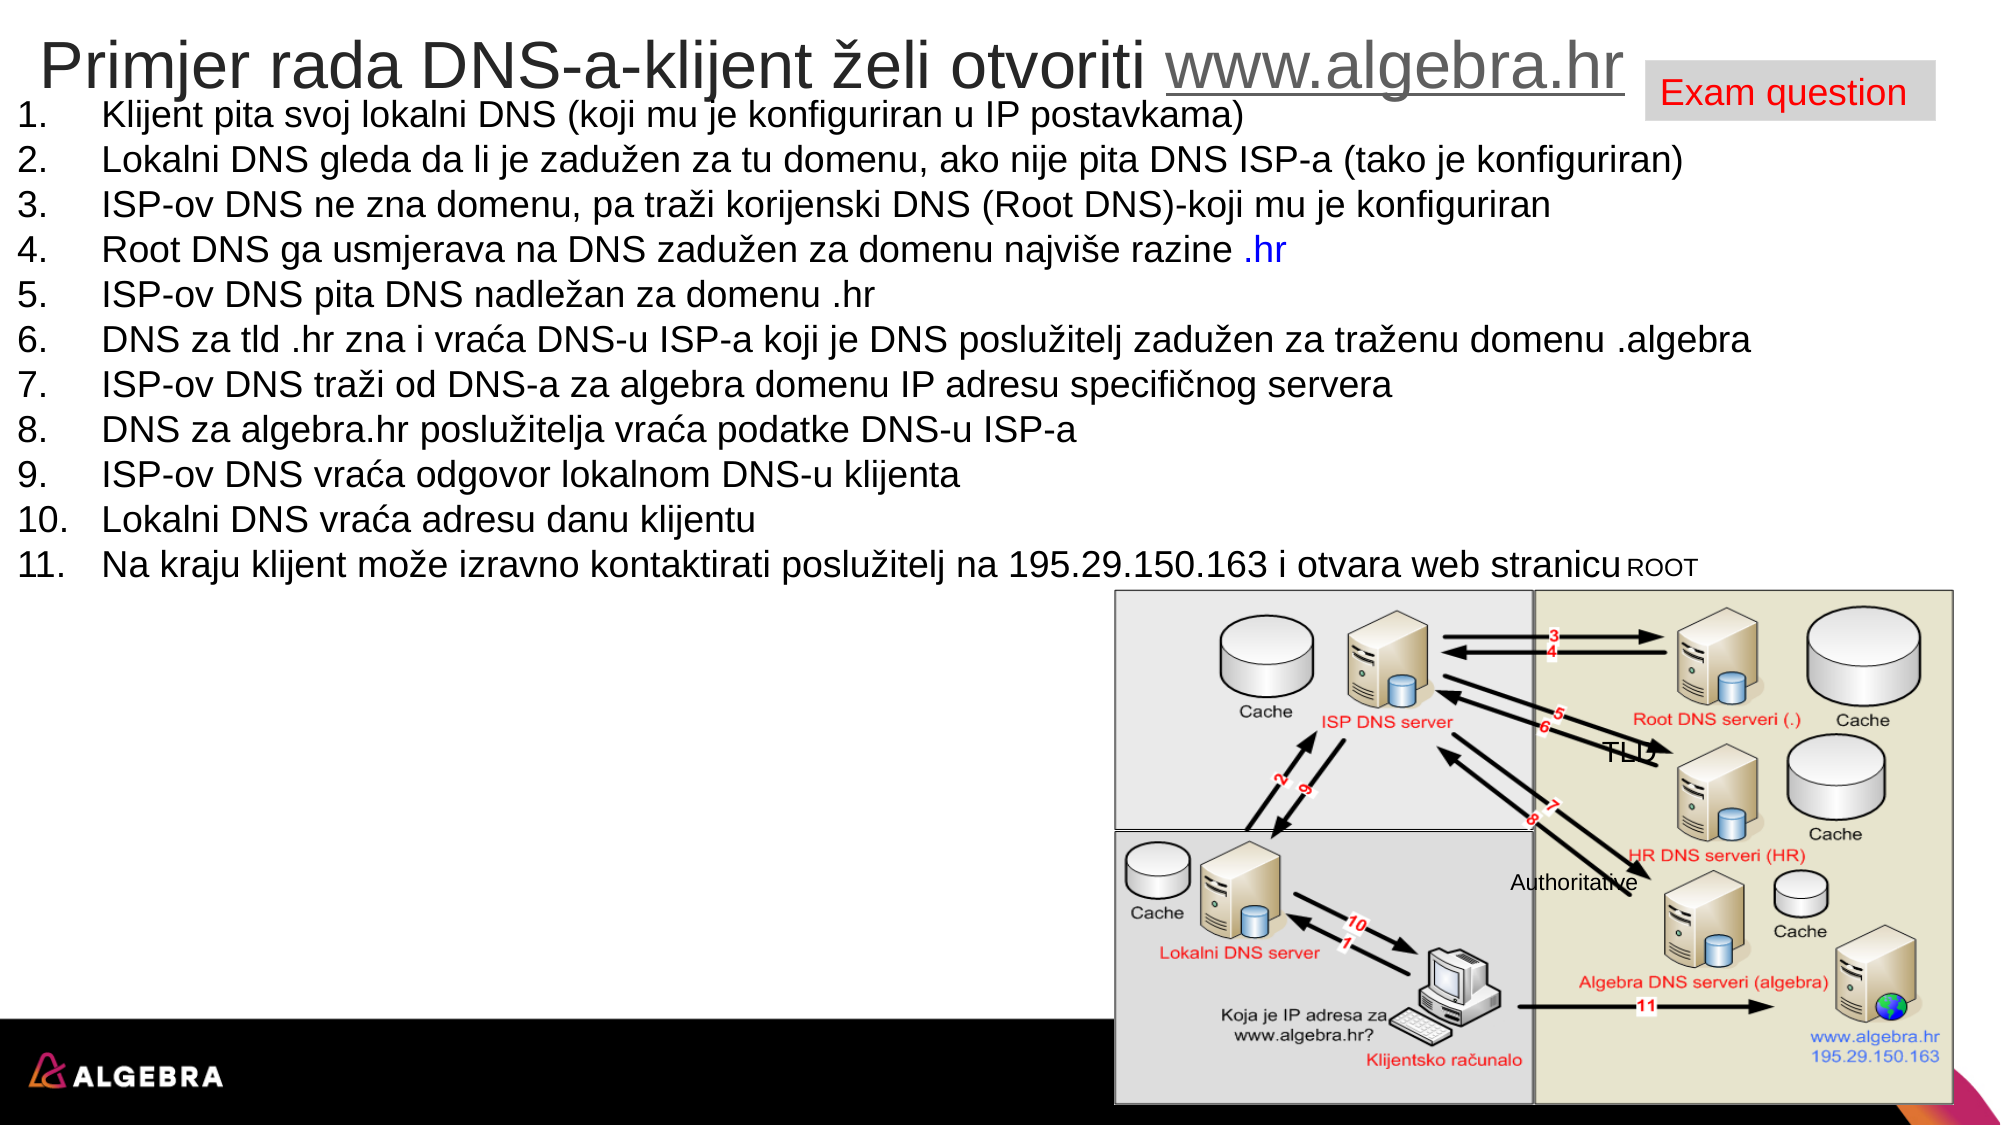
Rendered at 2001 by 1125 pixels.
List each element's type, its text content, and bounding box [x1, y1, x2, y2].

text_box Klijent pita svoj lokalni DNS (koji mu je konfiguriran u IP postavkama) Lokalni DNS gleda da li je zadužen za tu domenu, ako nije pita DNS ISP-a (tako je konfiguriran) ISP-ov DNS ne zna domenu, pa traži korijenski DNS (Root DNS)-koji mu je konfiguriran Root DNS ga usmjerava na DNS zadužen za domenu najviše razine .hr ISP-ov DNS pita DNS nadležan za domenu .hr DNS za tld .hr zna i vraća DNS-u ISP-a koji je DNS poslužitelj zadužen za traženu domenu .algebra ISP-ov DNS traži od DNS-a za algebra domenu IP adresu specifičnog servera DNS za algebra.hr poslužitelja vraća podatke DNS-u ISP-a ISP-ov DNS vraća odgovor lokalnom DNS-u klijenta Lokalni DNS vraća adresu danu klijentu Na kraju klijent može izravno kontaktirati poslužitelj na 195.29.150.163 i otvara web stranicu [0, 82, 1985, 593]
text_box Exam question [1645, 60, 1936, 121]
text_box ROOT [1607, 539, 1719, 589]
title Primjer rada DNS-a-klijent želi otvoriti www.algebra.hr [39, 23, 1813, 82]
picture [0, 0, 2001, 1125]
